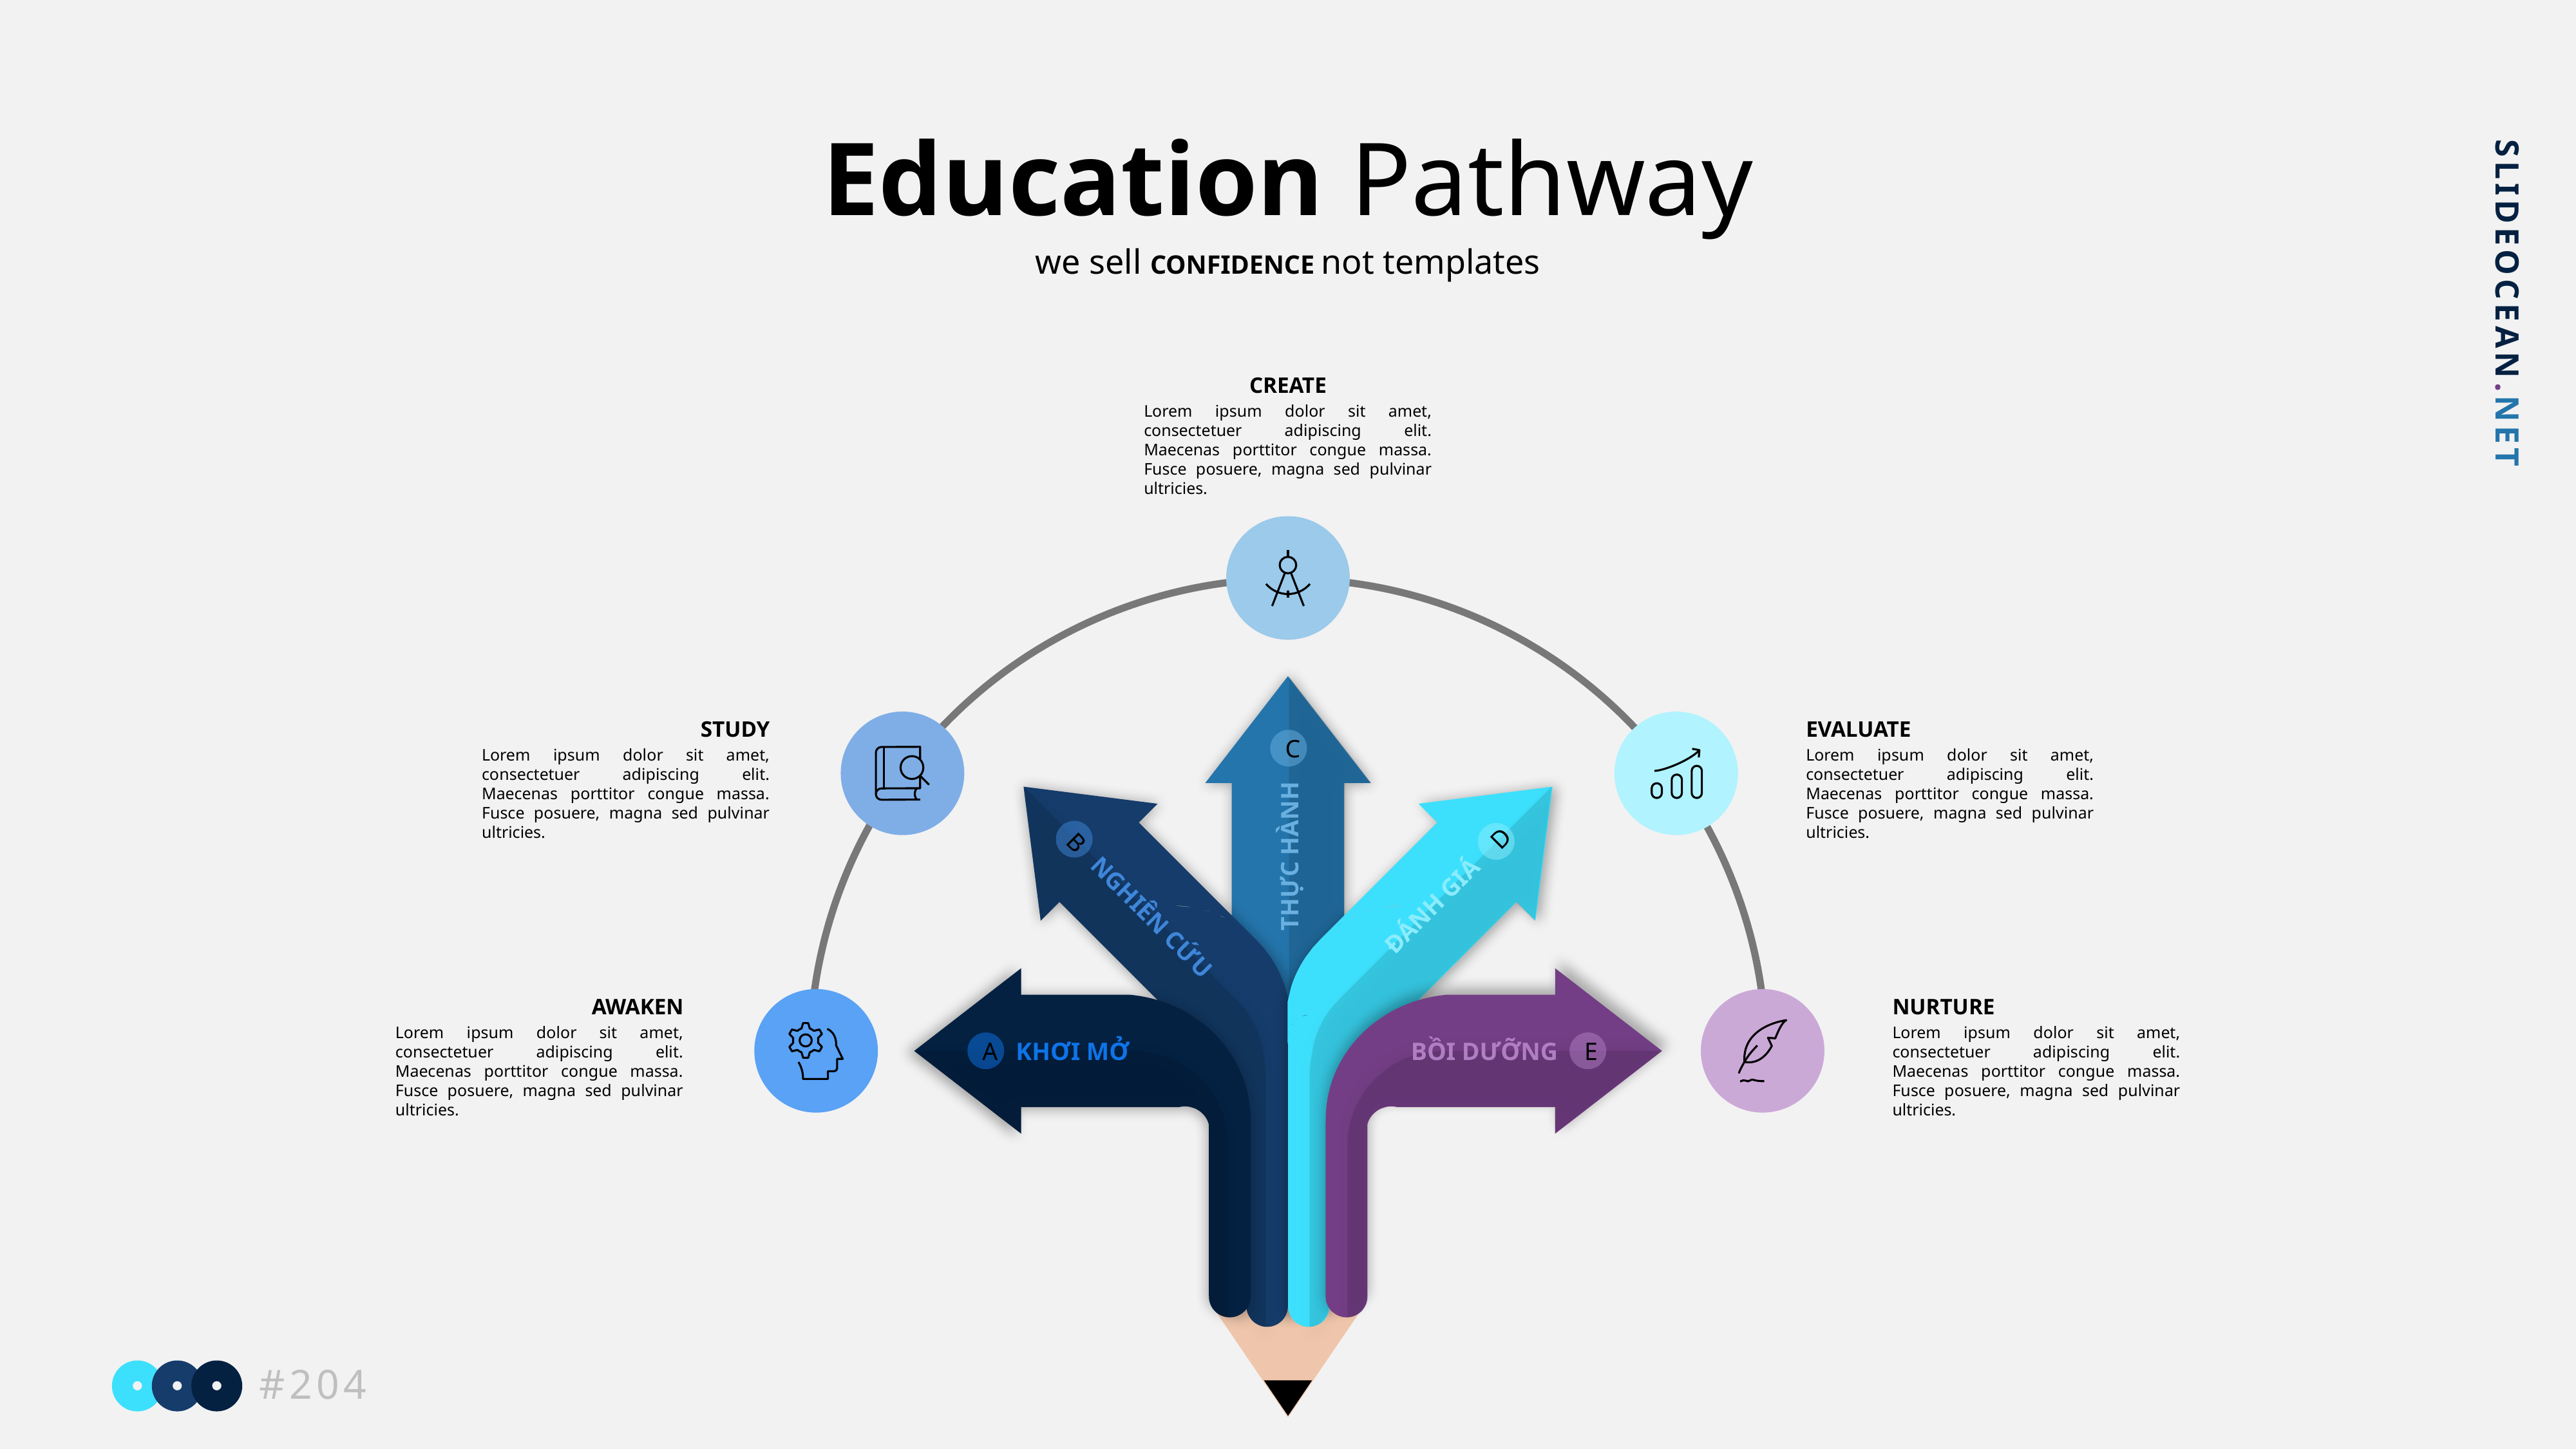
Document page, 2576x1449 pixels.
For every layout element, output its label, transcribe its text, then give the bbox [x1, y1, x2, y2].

text_box [940, 578, 1226, 728]
text_box [789, 1023, 843, 1079]
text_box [1023, 786, 1287, 1327]
text_box [1613, 710, 1739, 837]
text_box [1269, 729, 1309, 987]
text_box Education Pathway [813, 110, 1763, 241]
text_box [1882, 988, 2191, 1106]
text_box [967, 1030, 1220, 1070]
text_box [1287, 786, 1553, 1327]
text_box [1133, 366, 1442, 484]
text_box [1796, 710, 2105, 829]
text_box [1700, 988, 1826, 1114]
text_box [1350, 578, 1637, 730]
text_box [1309, 897, 1546, 938]
text_box [1691, 766, 1702, 799]
text_box [753, 988, 879, 1114]
text_box [1654, 748, 1700, 771]
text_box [1353, 1030, 1607, 1070]
text_box [1703, 826, 1766, 988]
text_box [1651, 783, 1662, 799]
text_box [913, 967, 1251, 1318]
text_box [810, 824, 873, 988]
text_box [1740, 1079, 1765, 1082]
text_box [1671, 774, 1682, 799]
text_box [839, 710, 965, 837]
text_box we sell CONFIDENCE not templates [1026, 241, 1550, 285]
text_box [471, 710, 780, 829]
text_box #204 [259, 1359, 402, 1408]
text_box [1225, 515, 1351, 641]
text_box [1325, 967, 1663, 1318]
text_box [385, 988, 694, 1106]
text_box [1205, 676, 1372, 786]
text_box [1739, 1020, 1786, 1074]
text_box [1211, 1327, 1365, 1418]
text_box [876, 746, 929, 800]
text_box [1265, 549, 1311, 606]
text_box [1024, 895, 1269, 935]
